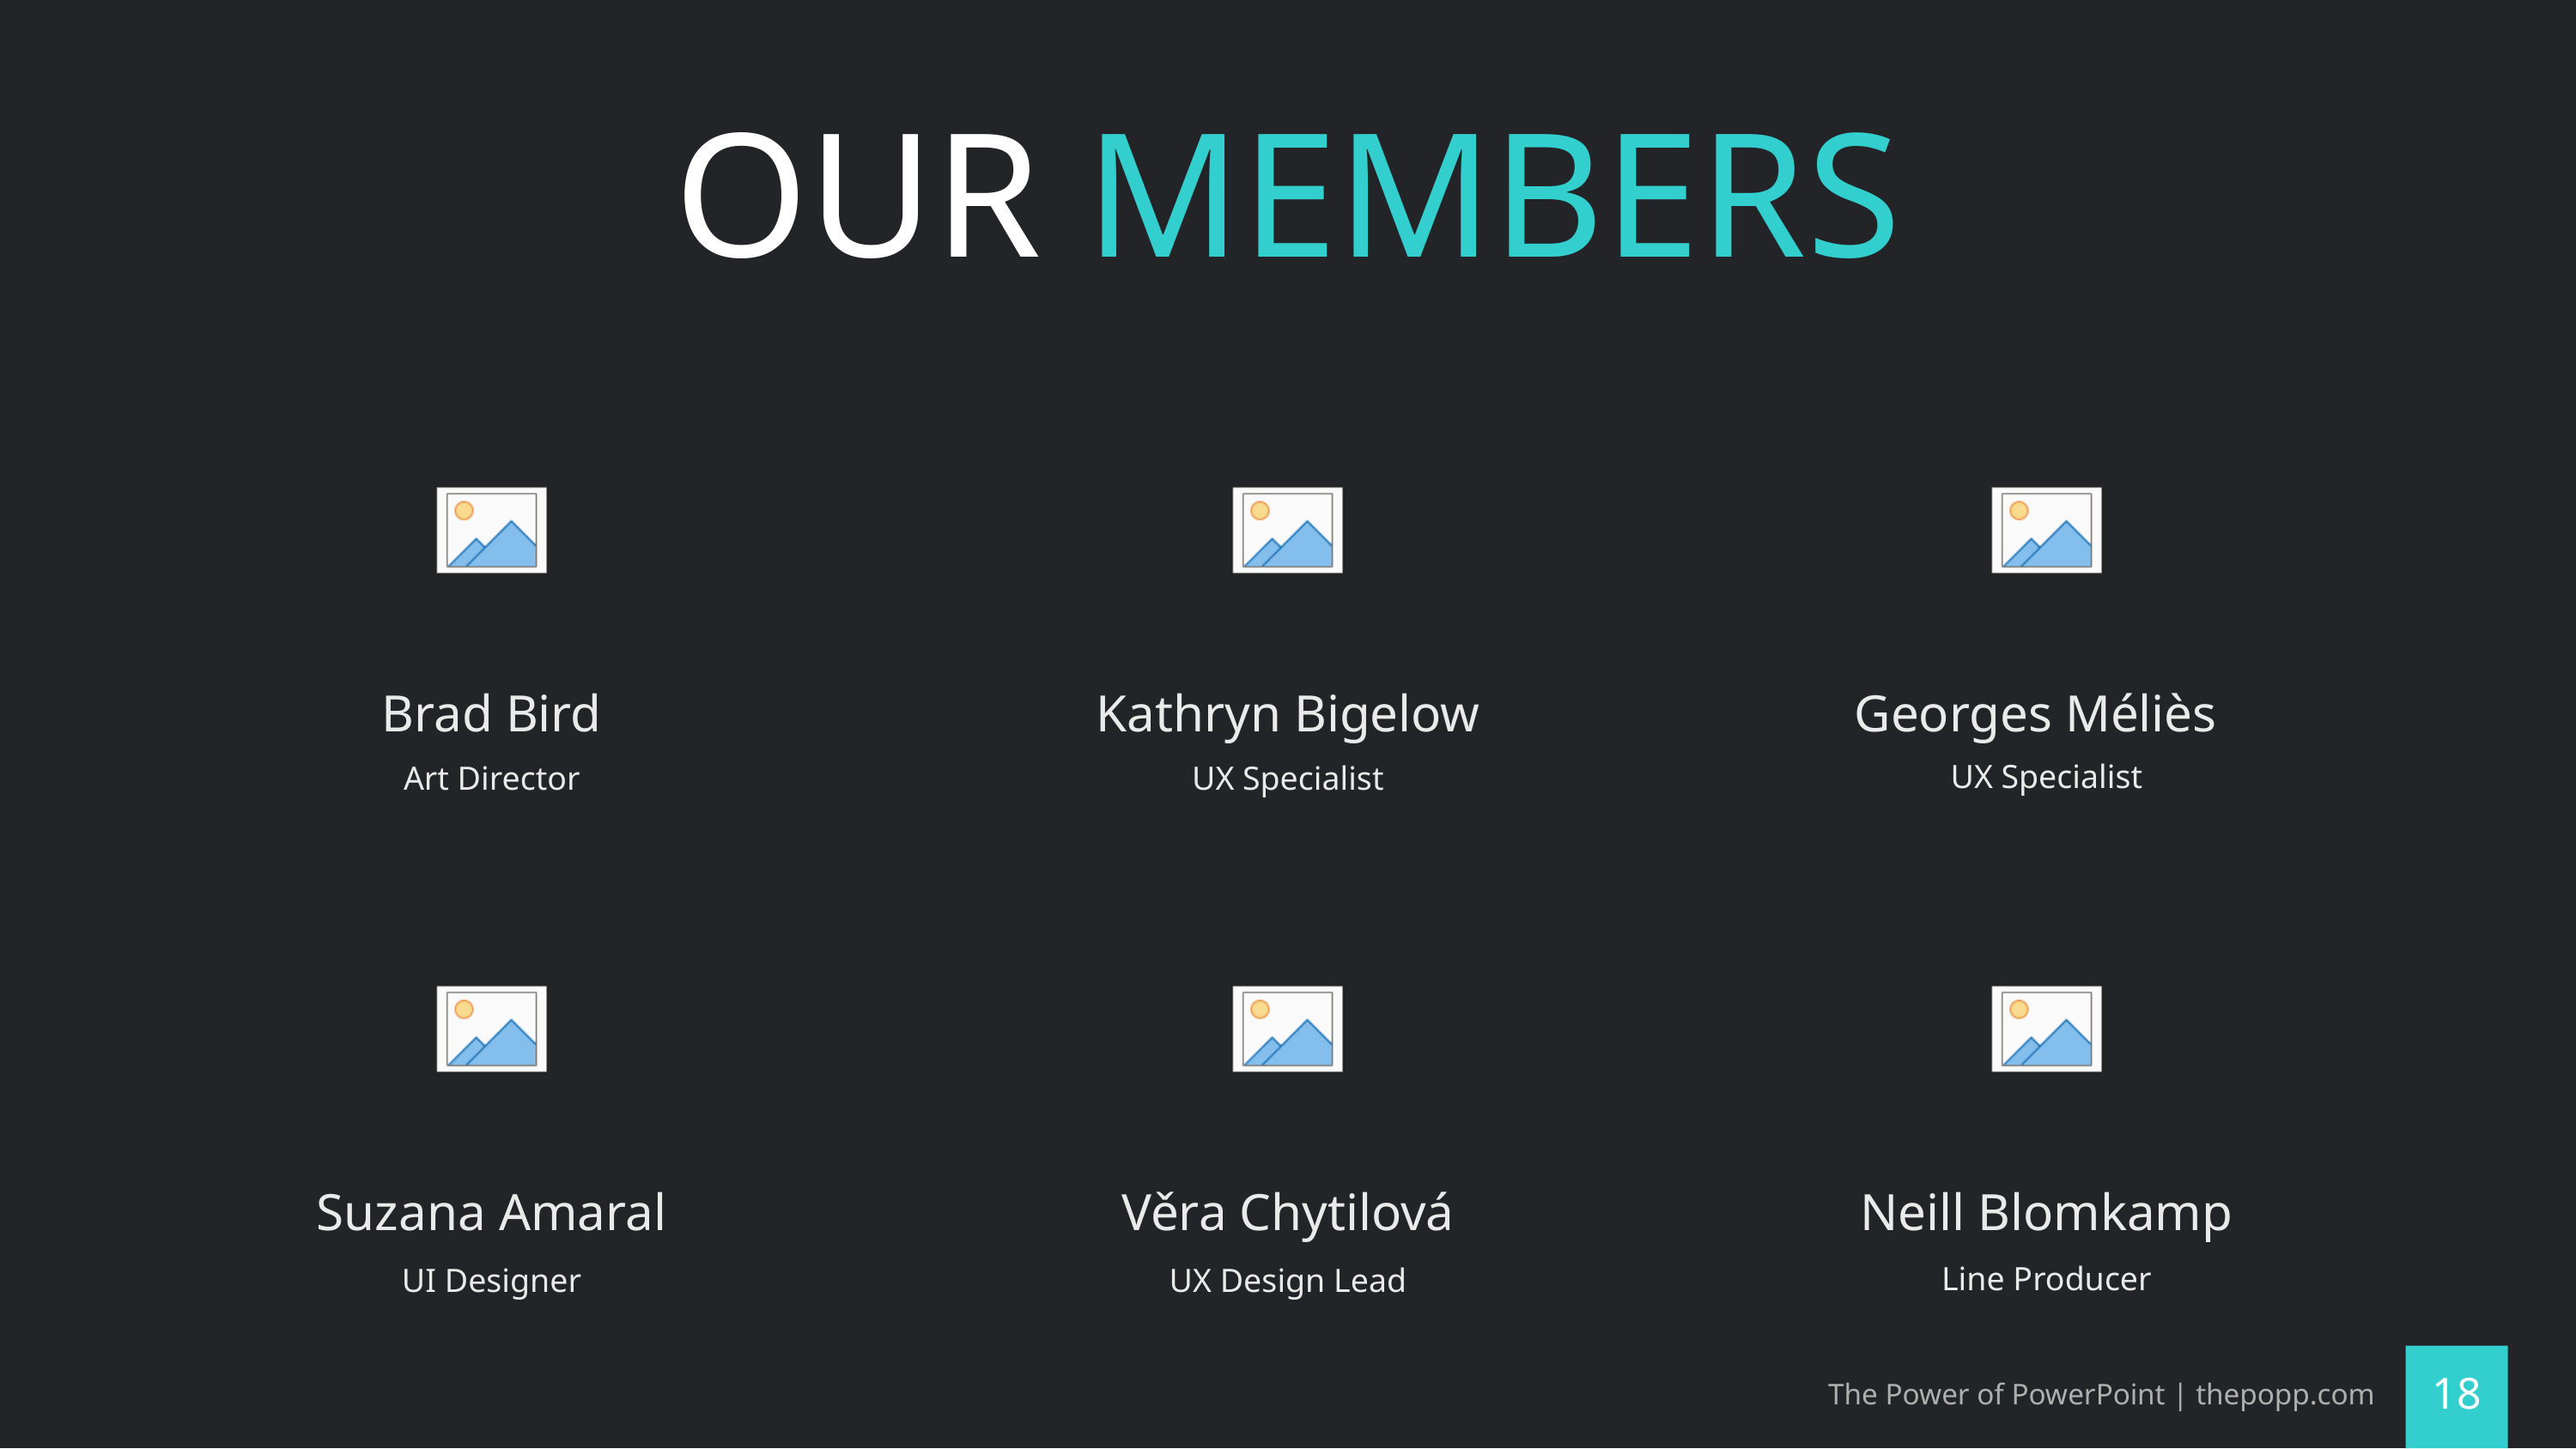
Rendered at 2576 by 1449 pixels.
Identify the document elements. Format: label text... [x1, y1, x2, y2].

list Kathryn Bigelow [1033, 713, 1543, 739]
list Line Producer [1756, 1240, 2337, 1310]
picture [1756, 348, 2337, 713]
title OUR MEMBERS [109, 75, 2467, 302]
footer The Power of PowerPoint | thepopp.com [1519, 1356, 2389, 1434]
list Georges Méliès [1780, 713, 2291, 737]
list Suzana Amaral [236, 1212, 747, 1242]
list UI Designer [201, 1242, 782, 1312]
list Art Director [201, 739, 782, 809]
list Brad Bird [236, 713, 747, 739]
list Neill Blomkamp [1791, 1212, 2302, 1240]
picture [1756, 846, 2337, 1212]
list UX Specialist [1756, 737, 2337, 807]
list UX Design Lead [998, 1242, 1578, 1312]
picture [201, 846, 782, 1212]
picture [997, 846, 1578, 1212]
picture [201, 348, 782, 713]
slide_number 18 [2404, 1356, 2509, 1434]
list UX Specialist [998, 739, 1578, 809]
list Věra Chytilová [1033, 1212, 1543, 1242]
picture [997, 348, 1578, 713]
